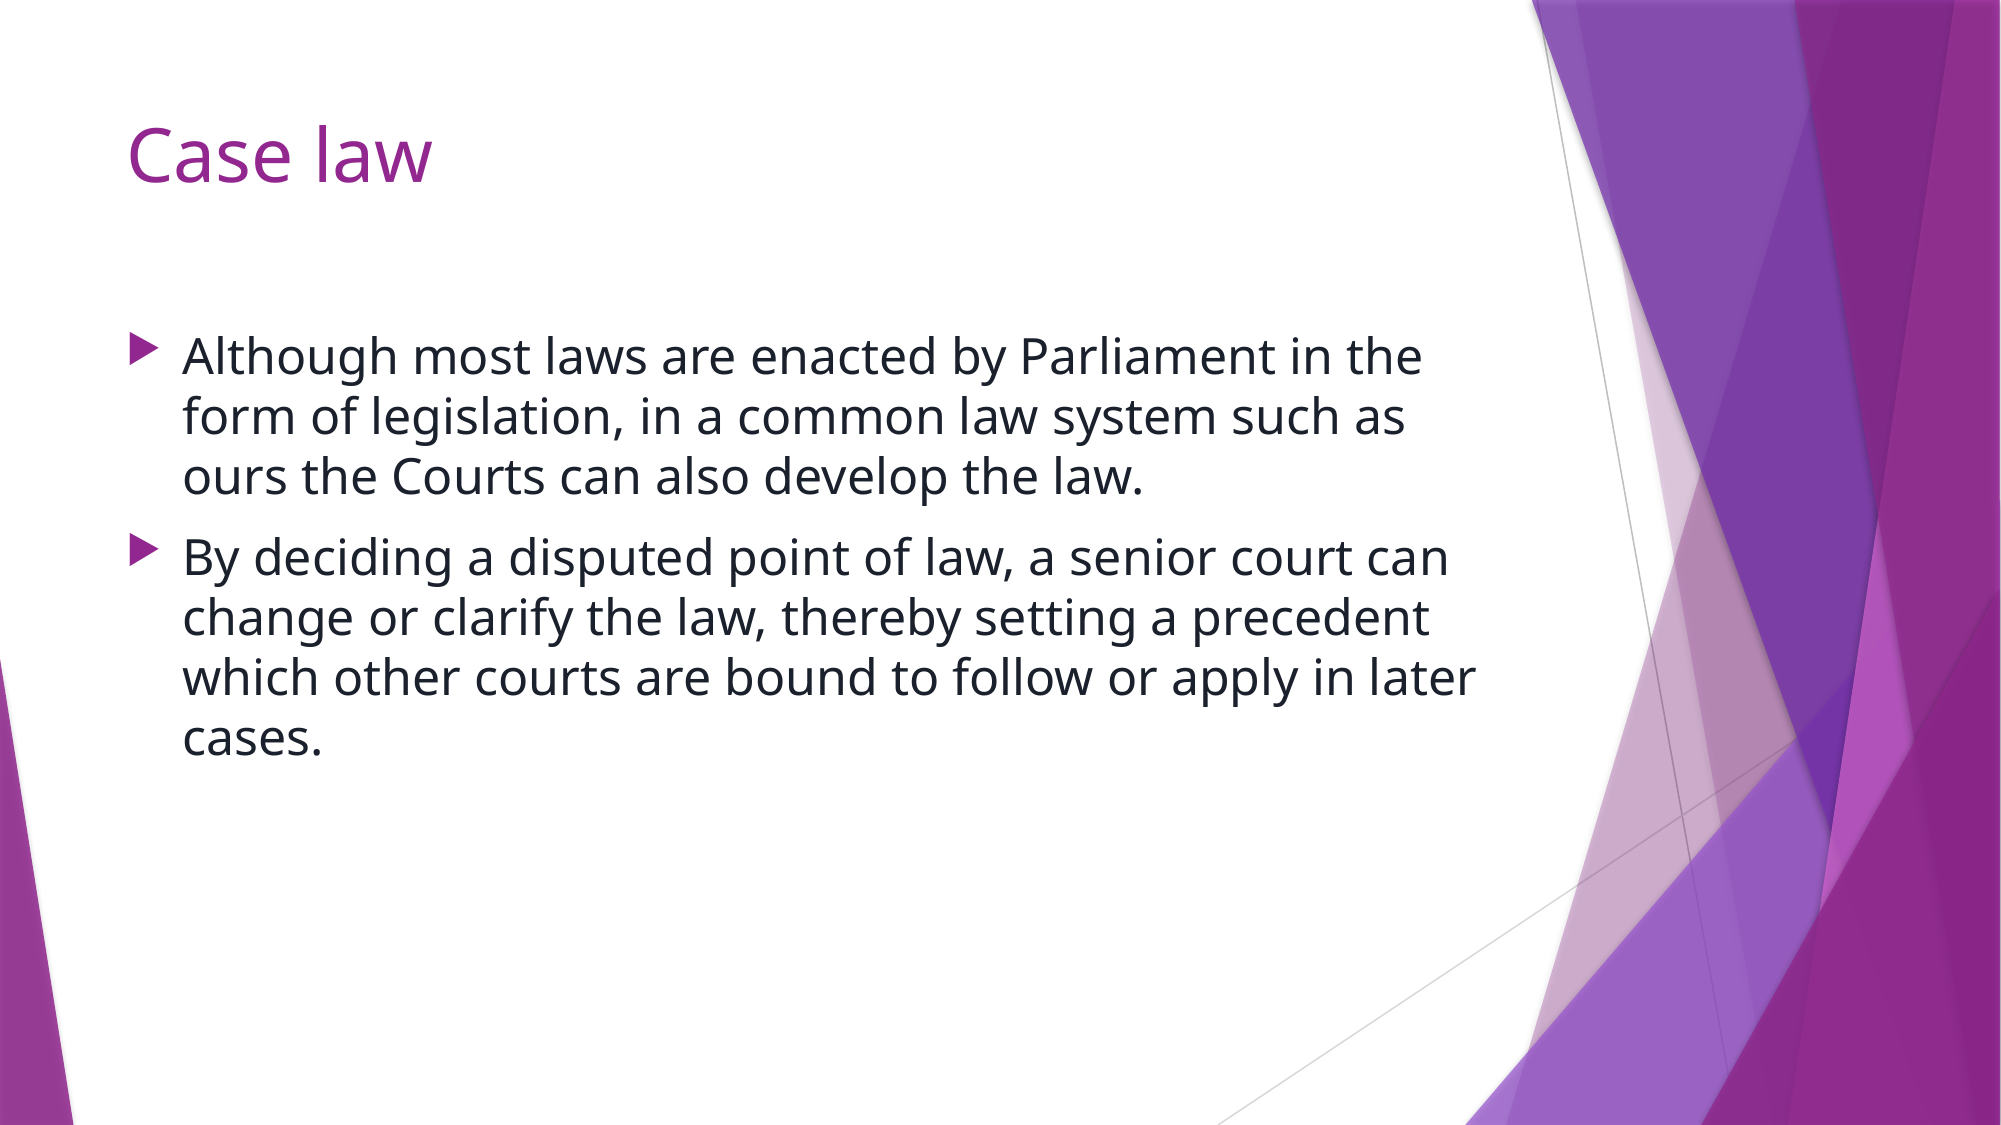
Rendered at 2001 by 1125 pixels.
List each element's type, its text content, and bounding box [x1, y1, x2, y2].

title Case law [111, 99, 1522, 316]
list Although most laws are enacted by Parliament in the form of legislation, in a common law system such as ours the Courts can also develop the law. By deciding a disputed point of law, a senior court can change or clarify the law, thereby setting a precedent which other courts are bound to follow or apply in later cases. [111, 316, 1522, 954]
